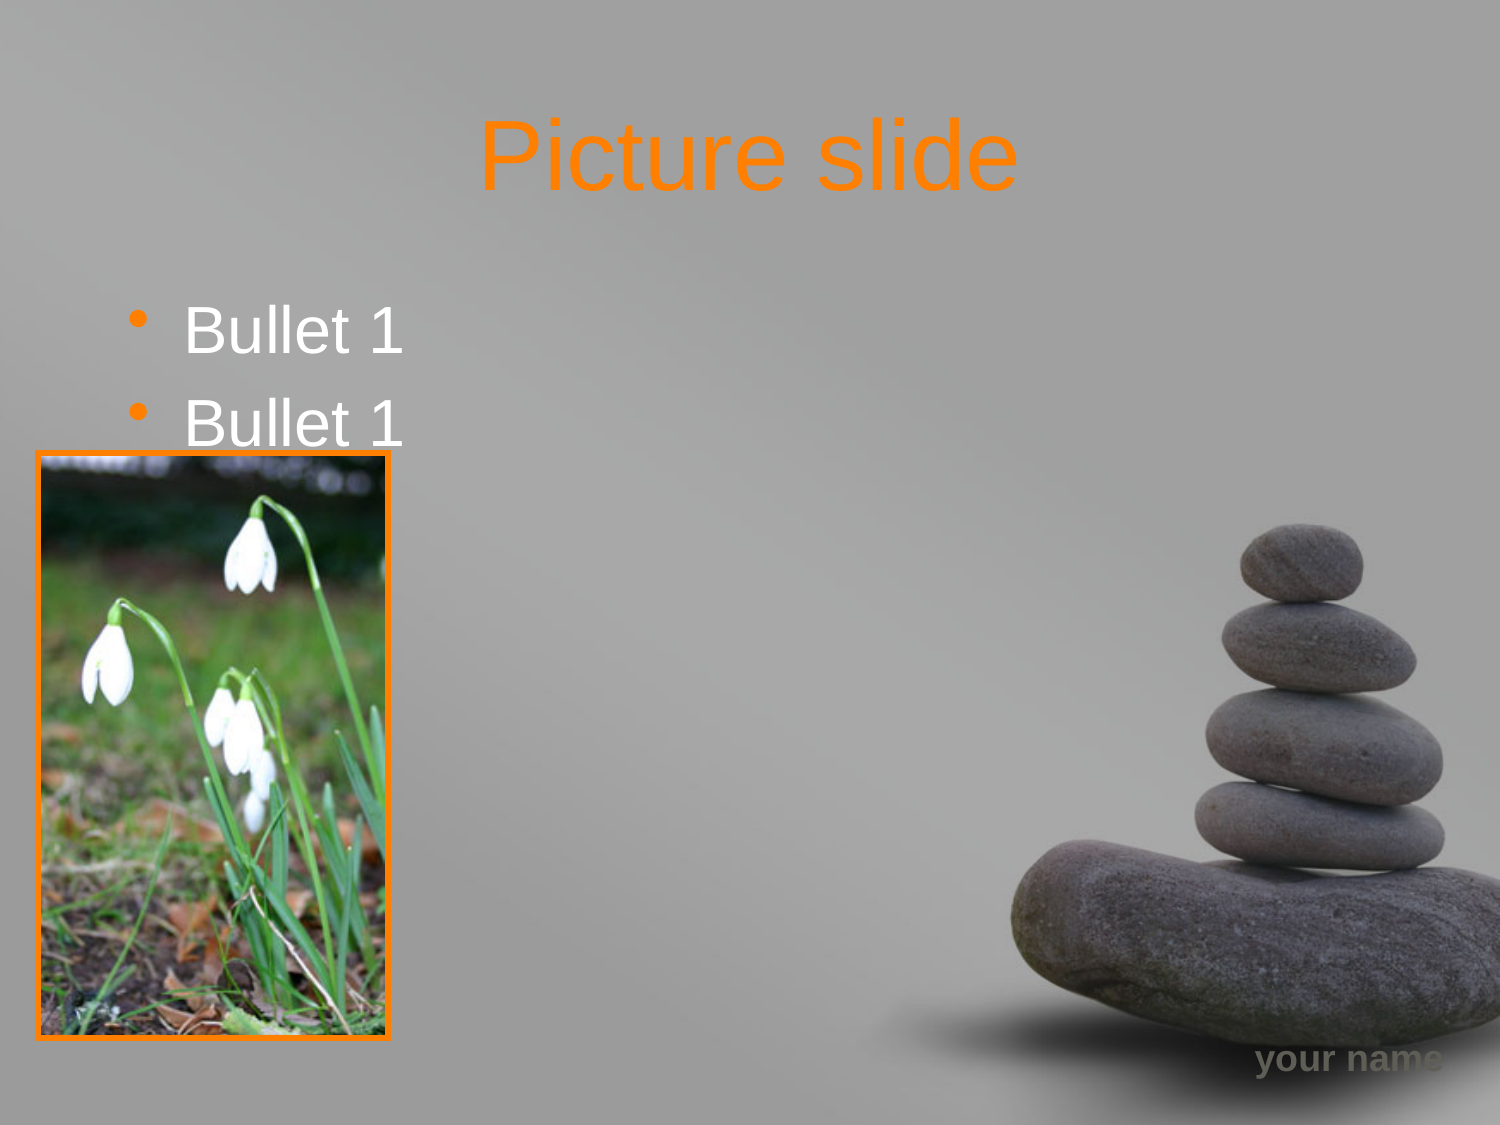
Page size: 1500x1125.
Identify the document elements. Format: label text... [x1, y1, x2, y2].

title Picture slide [75, 45, 1425, 256]
list Bullet 1 Bullet 1 [112, 278, 756, 1005]
picture [0, 0, 1500, 1125]
